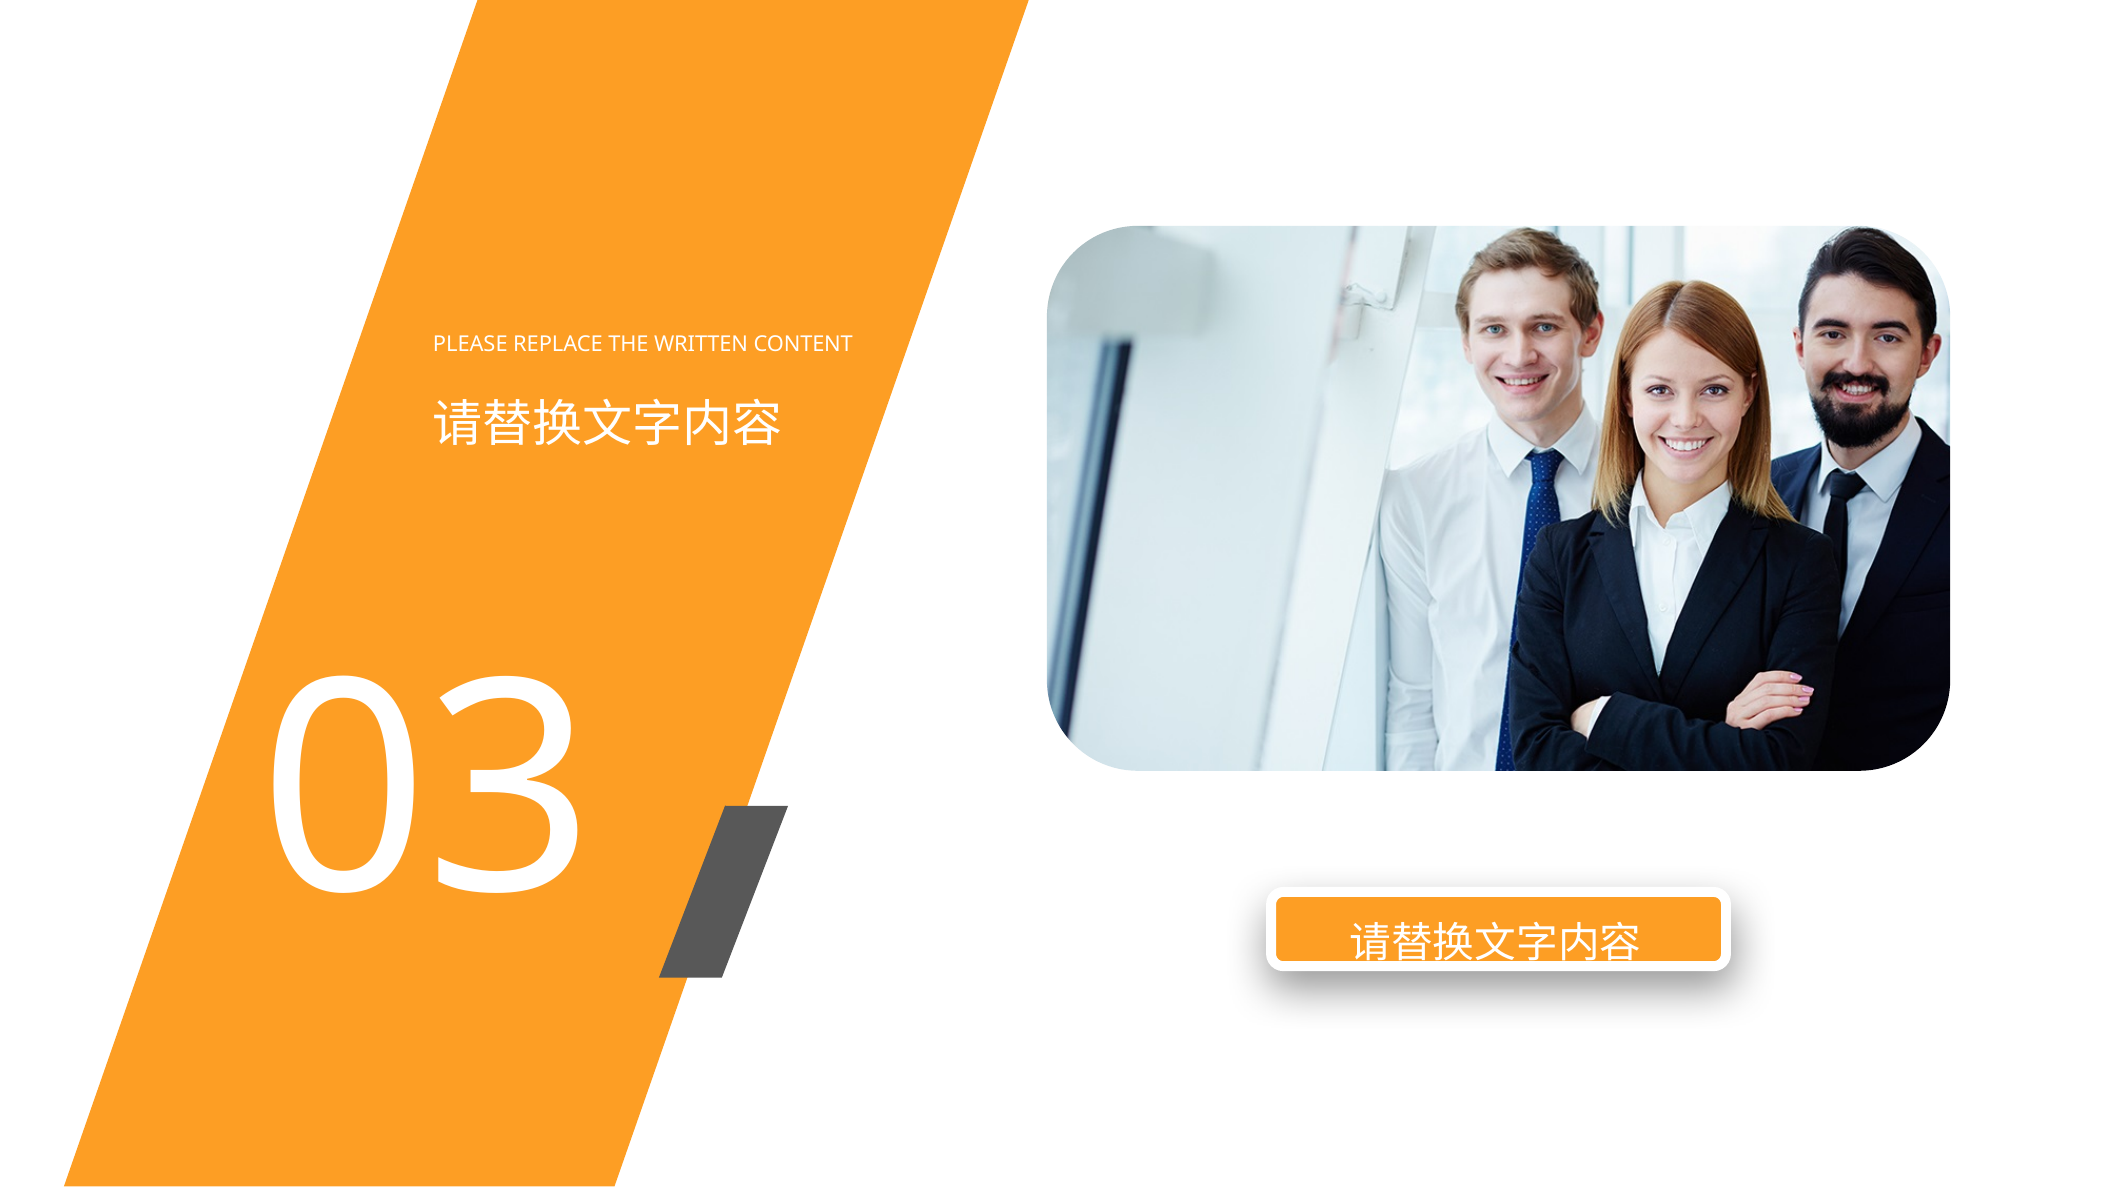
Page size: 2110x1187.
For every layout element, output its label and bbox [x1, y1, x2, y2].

text_box [1271, 883, 1726, 967]
text_box [63, 0, 1029, 1187]
text_box [1045, 224, 1952, 772]
